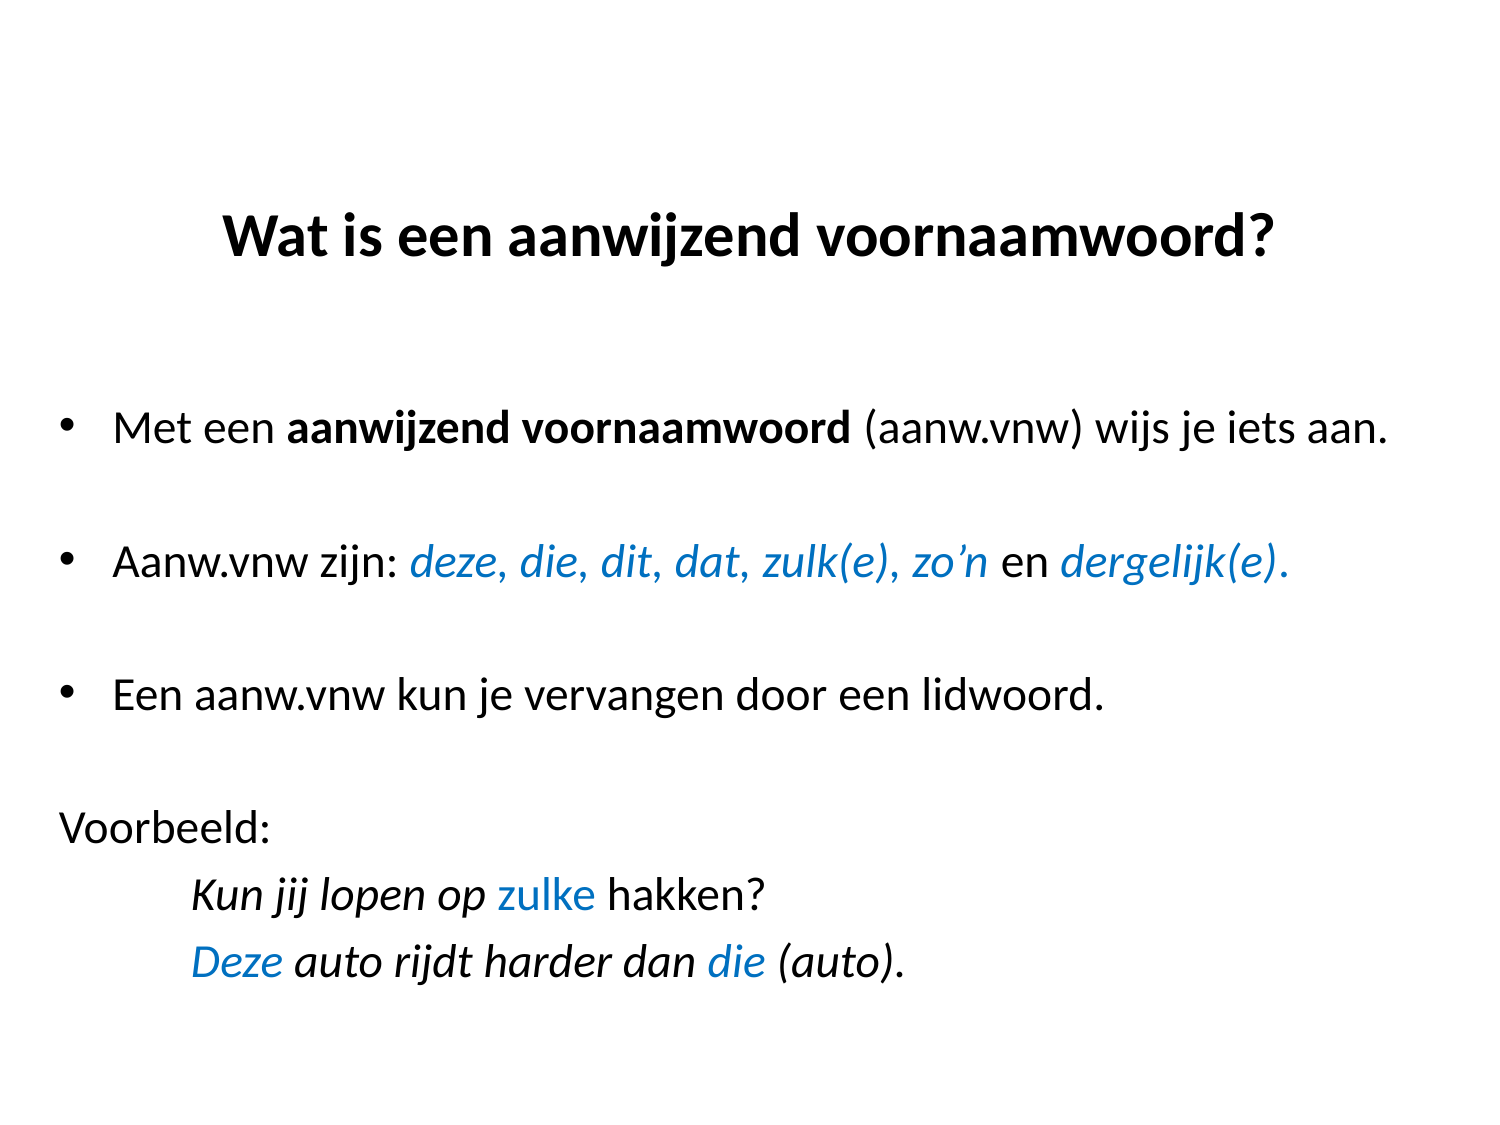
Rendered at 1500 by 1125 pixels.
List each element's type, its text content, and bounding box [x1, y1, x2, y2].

list Met een aanwijzend voornaamwoord (aanw.vnw) wijs je iets aan. Aanw.vnw zijn: deze, die, dit, dat, zulk(e), zo’n en dergelijk(e). Een aanw.vnw kun je vervangen door een lidwoord. Voorbeeld: Kun jij lopen op zulke hakken? Deze auto rijdt harder dan die (auto). [43, 326, 1457, 1125]
title Wat is een aanwijzend voornaamwoord? [75, 137, 1425, 325]
